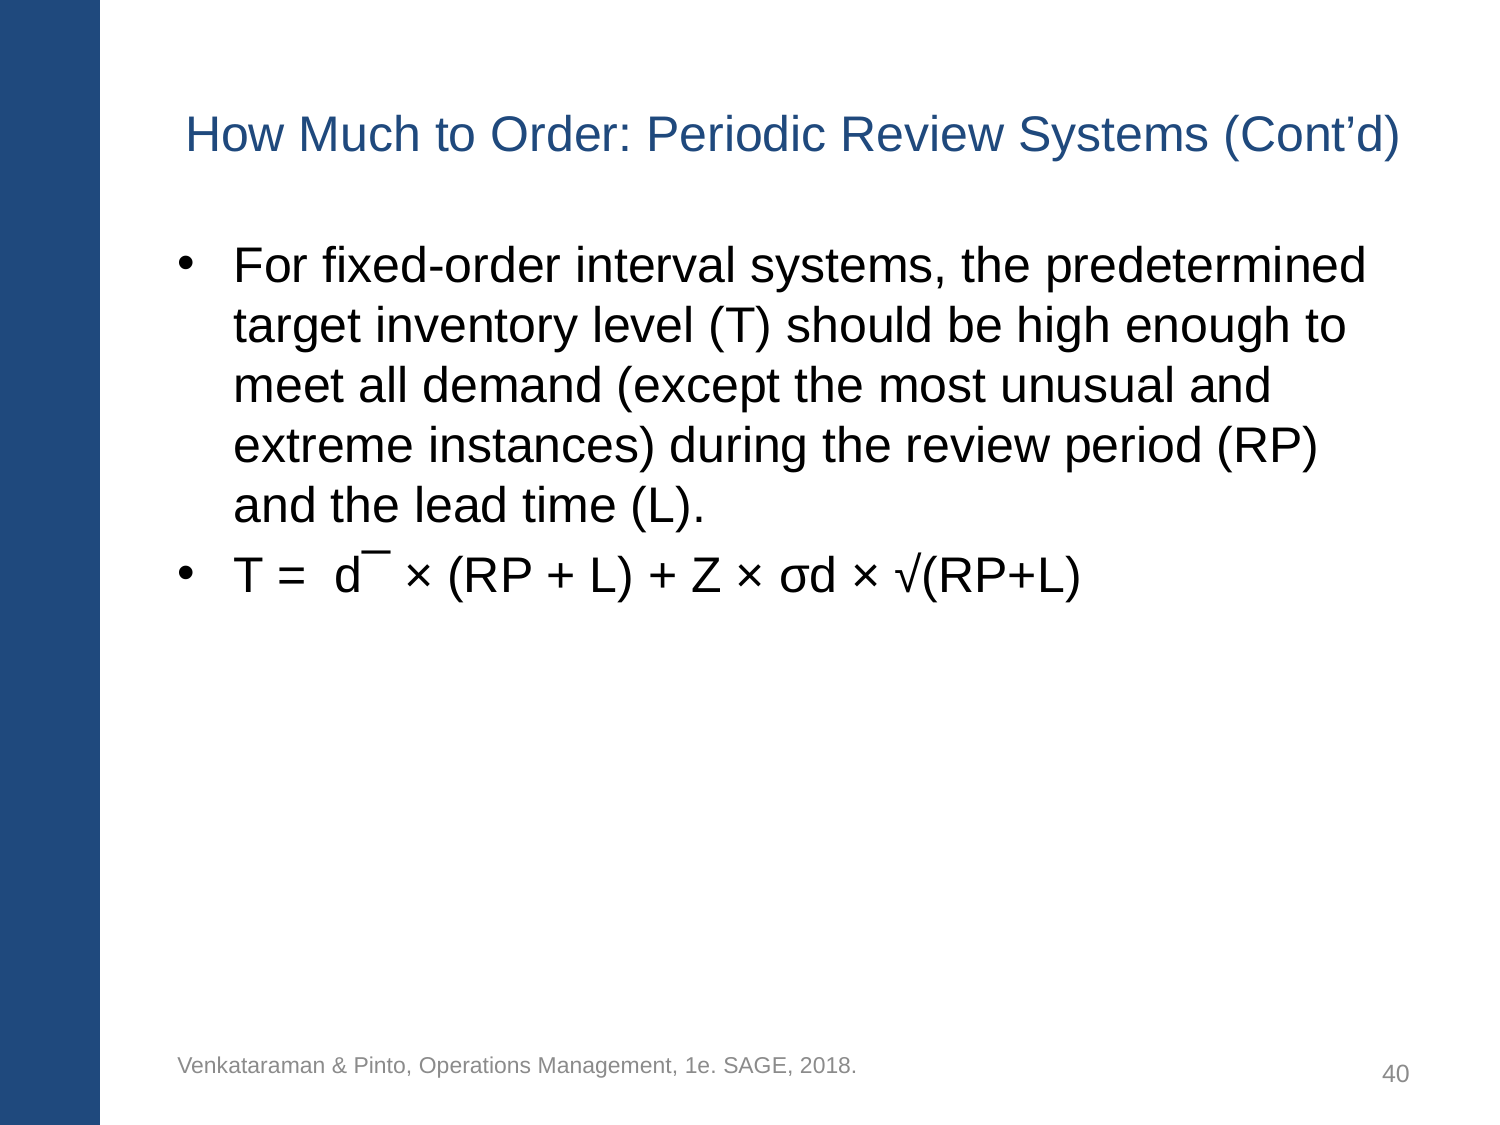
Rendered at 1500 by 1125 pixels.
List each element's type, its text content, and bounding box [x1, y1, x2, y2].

footer Venkataraman & Pinto, Operations Management, 1e. SAGE, 2018. [162, 1042, 1313, 1103]
slide_number 40 [1350, 1042, 1425, 1103]
title How Much to Order: Periodic Review Systems (Cont’d) [162, 37, 1425, 224]
list For fixed-order interval systems, the predetermined target inventory level (T) should be high enough to meet all demand (except the most unusual and extreme instances) during the review period (RP) and the lead time (L). T = d ̅ × (RP + L) + Z × σd × √(RP+L) [162, 224, 1425, 1025]
